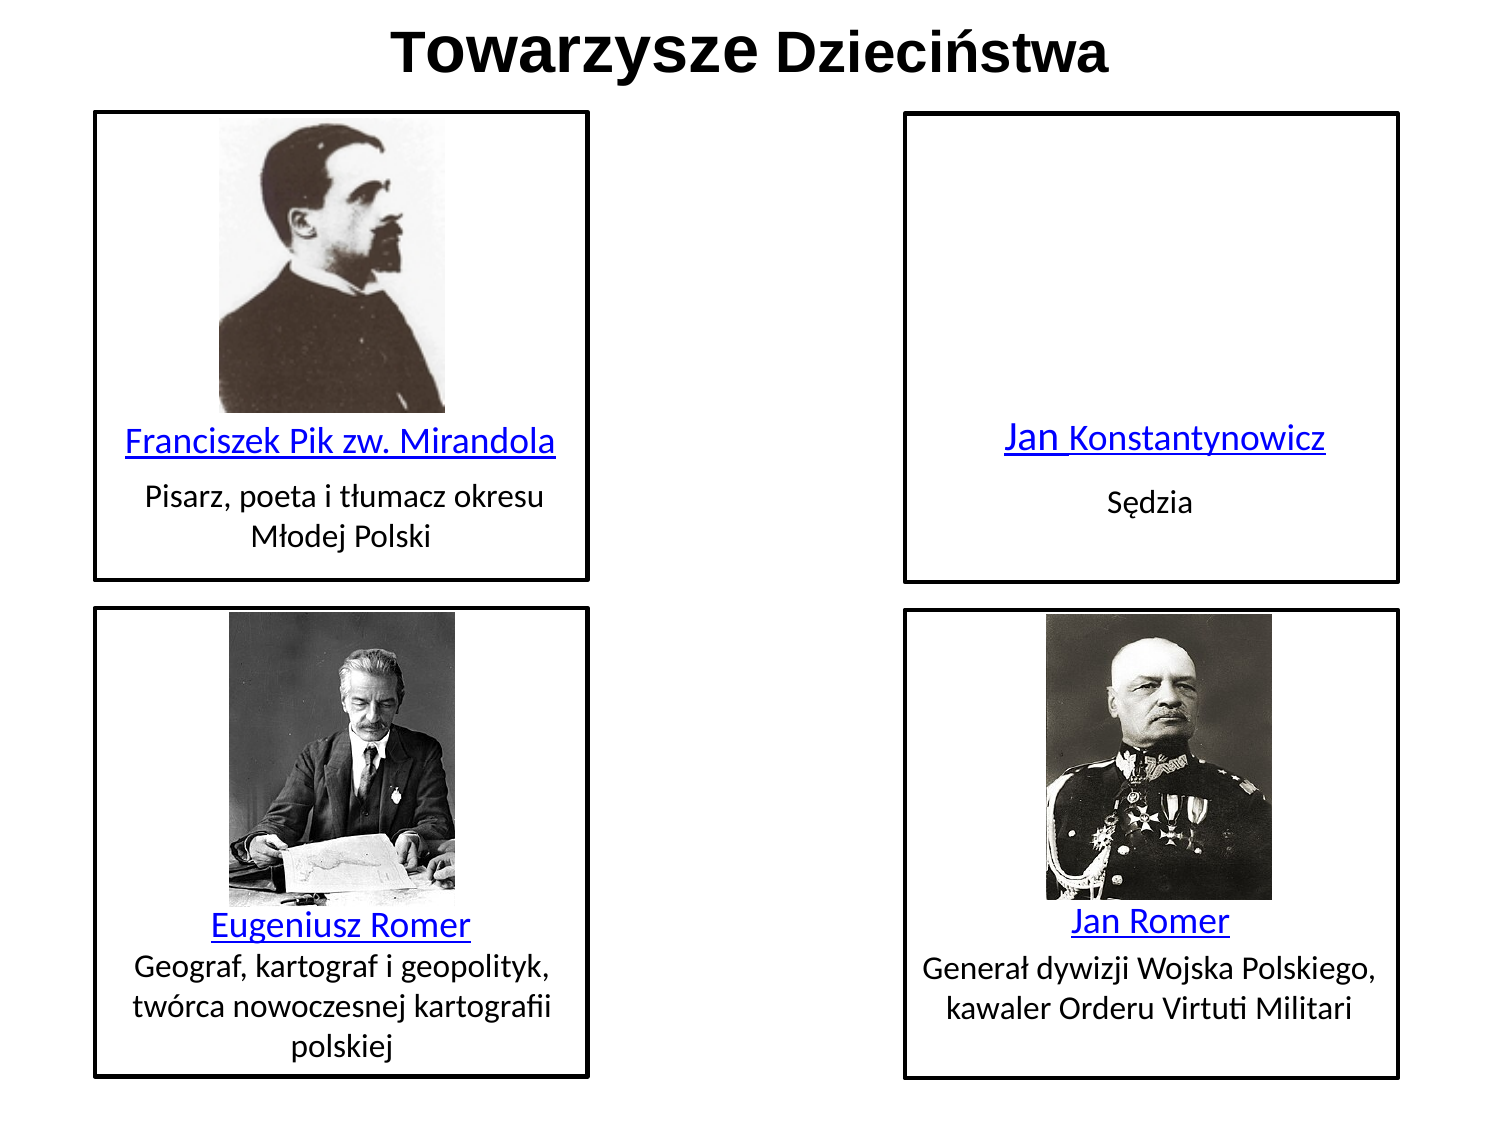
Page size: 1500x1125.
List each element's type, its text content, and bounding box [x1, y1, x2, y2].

text_box Towarzysze Dzieciństwa [0, 0, 1500, 94]
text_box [903, 113, 1406, 1079]
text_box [94, 111, 589, 1077]
